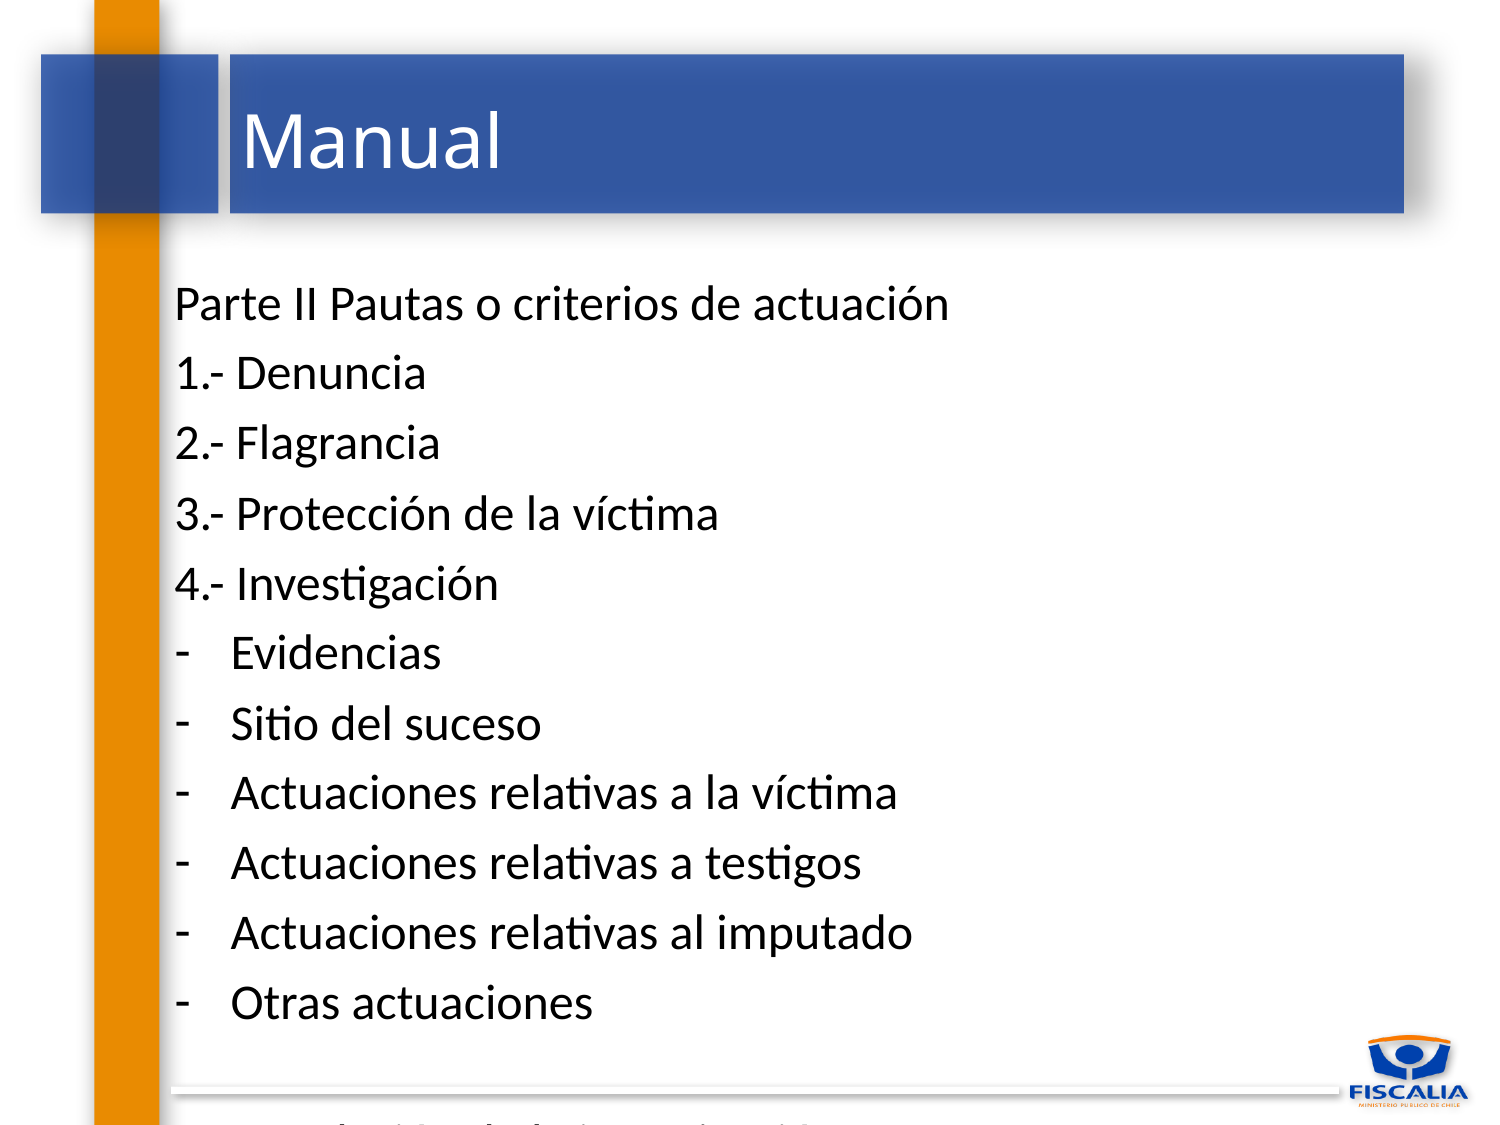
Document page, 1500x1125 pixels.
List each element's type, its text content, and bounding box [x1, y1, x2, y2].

list Parte II Pautas o criterios de actuación 1.- Denuncia 2.- Flagrancia 3.- Protección de la víctima 4.- Investigación Evidencias Sitio del suceso Actuaciones relativas a la víctima Actuaciones relativas a testigos Actuaciones relativas al imputado Otras actuaciones 5.- Conclusión de la investigación [159, 262, 1425, 1005]
title Manual [75, 45, 1425, 233]
picture [1350, 1035, 1468, 1107]
